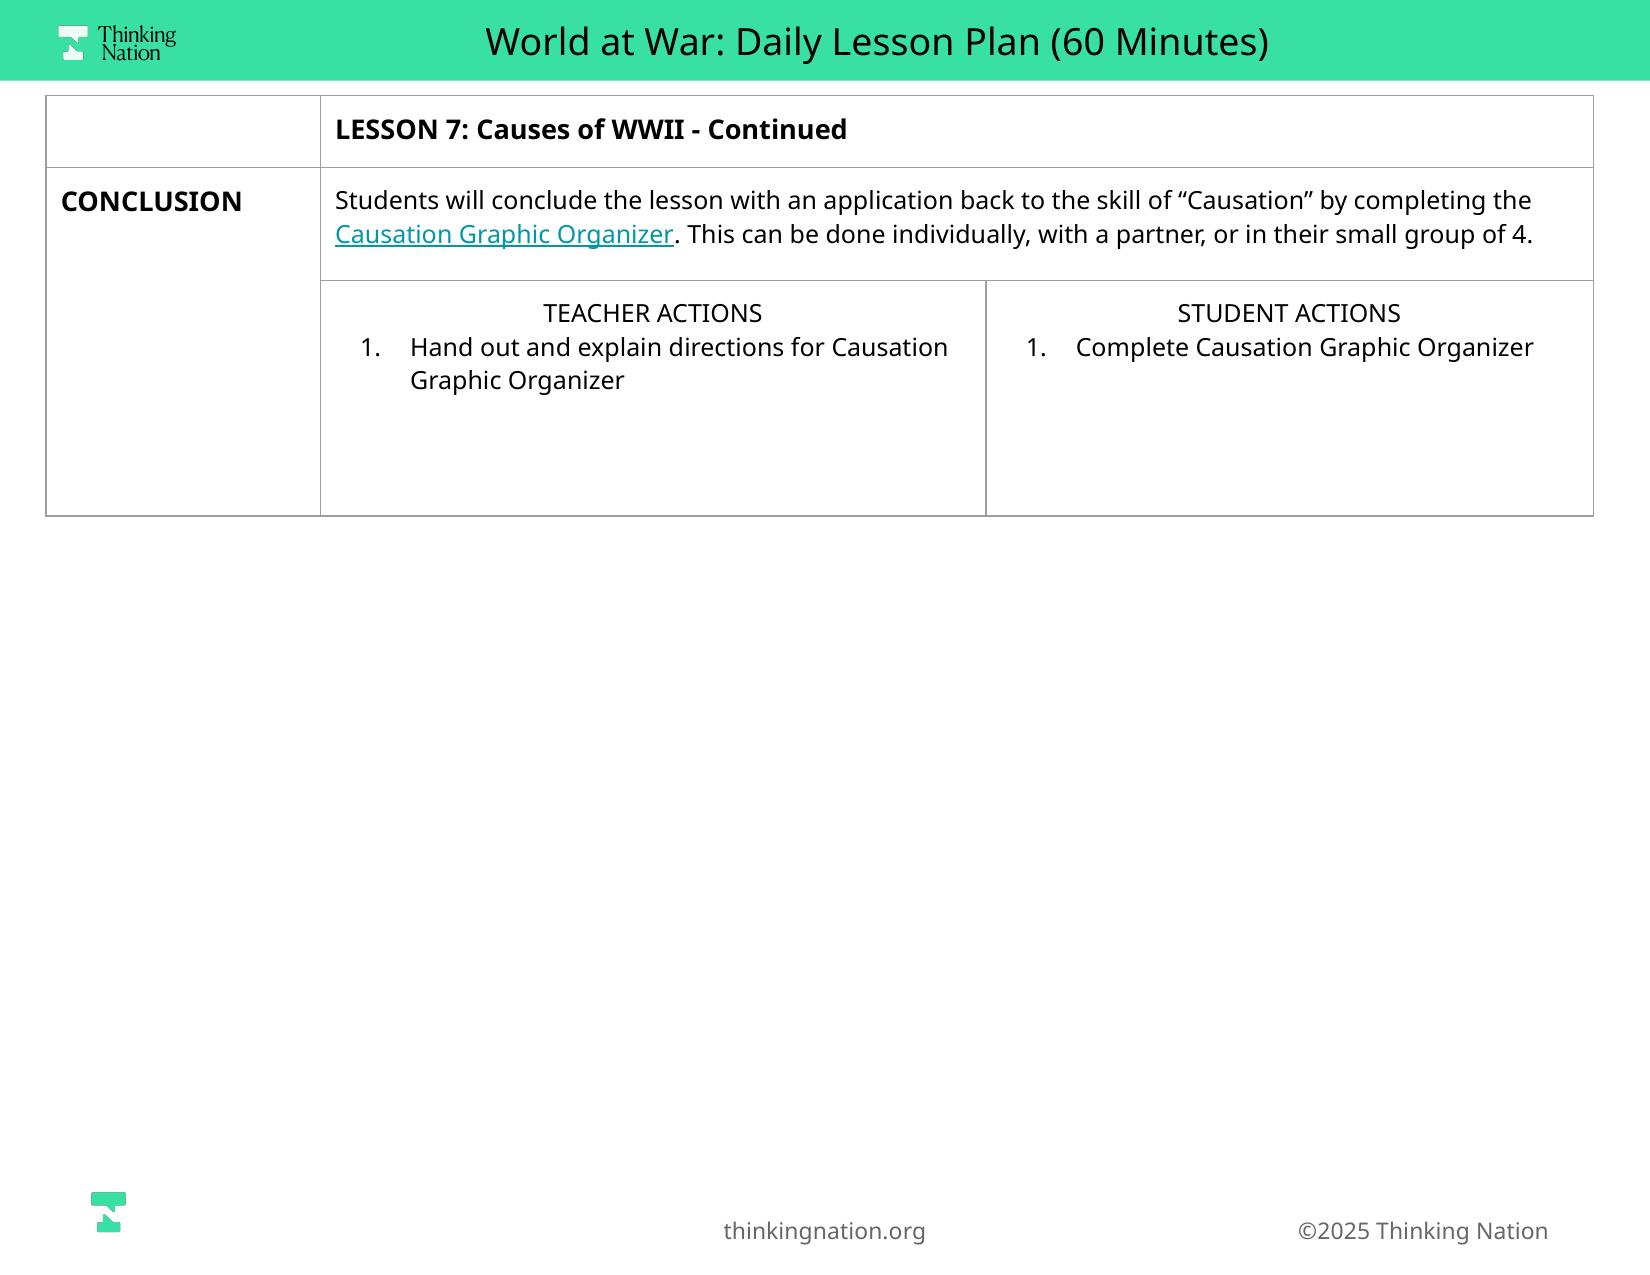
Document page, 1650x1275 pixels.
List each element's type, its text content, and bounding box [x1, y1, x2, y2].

text_box thinkingnation.org [629, 1200, 1021, 1240]
table_header LESSON 7: Causes of WWII - Continued [321, 96, 1593, 167]
text_box ©2025 Thinking Nation [1174, 1200, 1566, 1240]
table_cell TEACHER ACTIONS Hand out and explain directions for Causation Graphic Organizer [321, 281, 985, 515]
table_cell STUDENT ACTIONS Complete Causation Graphic Organizer [987, 281, 1593, 515]
table_cell Students will conclude the lesson with an application back to the skill of “Causation” by completing the Causation Graphic Organizer. This can be done individually, with a partner, or in their small group of 4. [321, 168, 1593, 280]
picture [80, 1184, 136, 1240]
picture [45, 14, 180, 85]
table_cell CONCLUSION [47, 168, 320, 515]
table_header [47, 96, 320, 167]
text_box World at War: Daily Lesson Plan (60 Minutes) [0, 0, 1650, 81]
